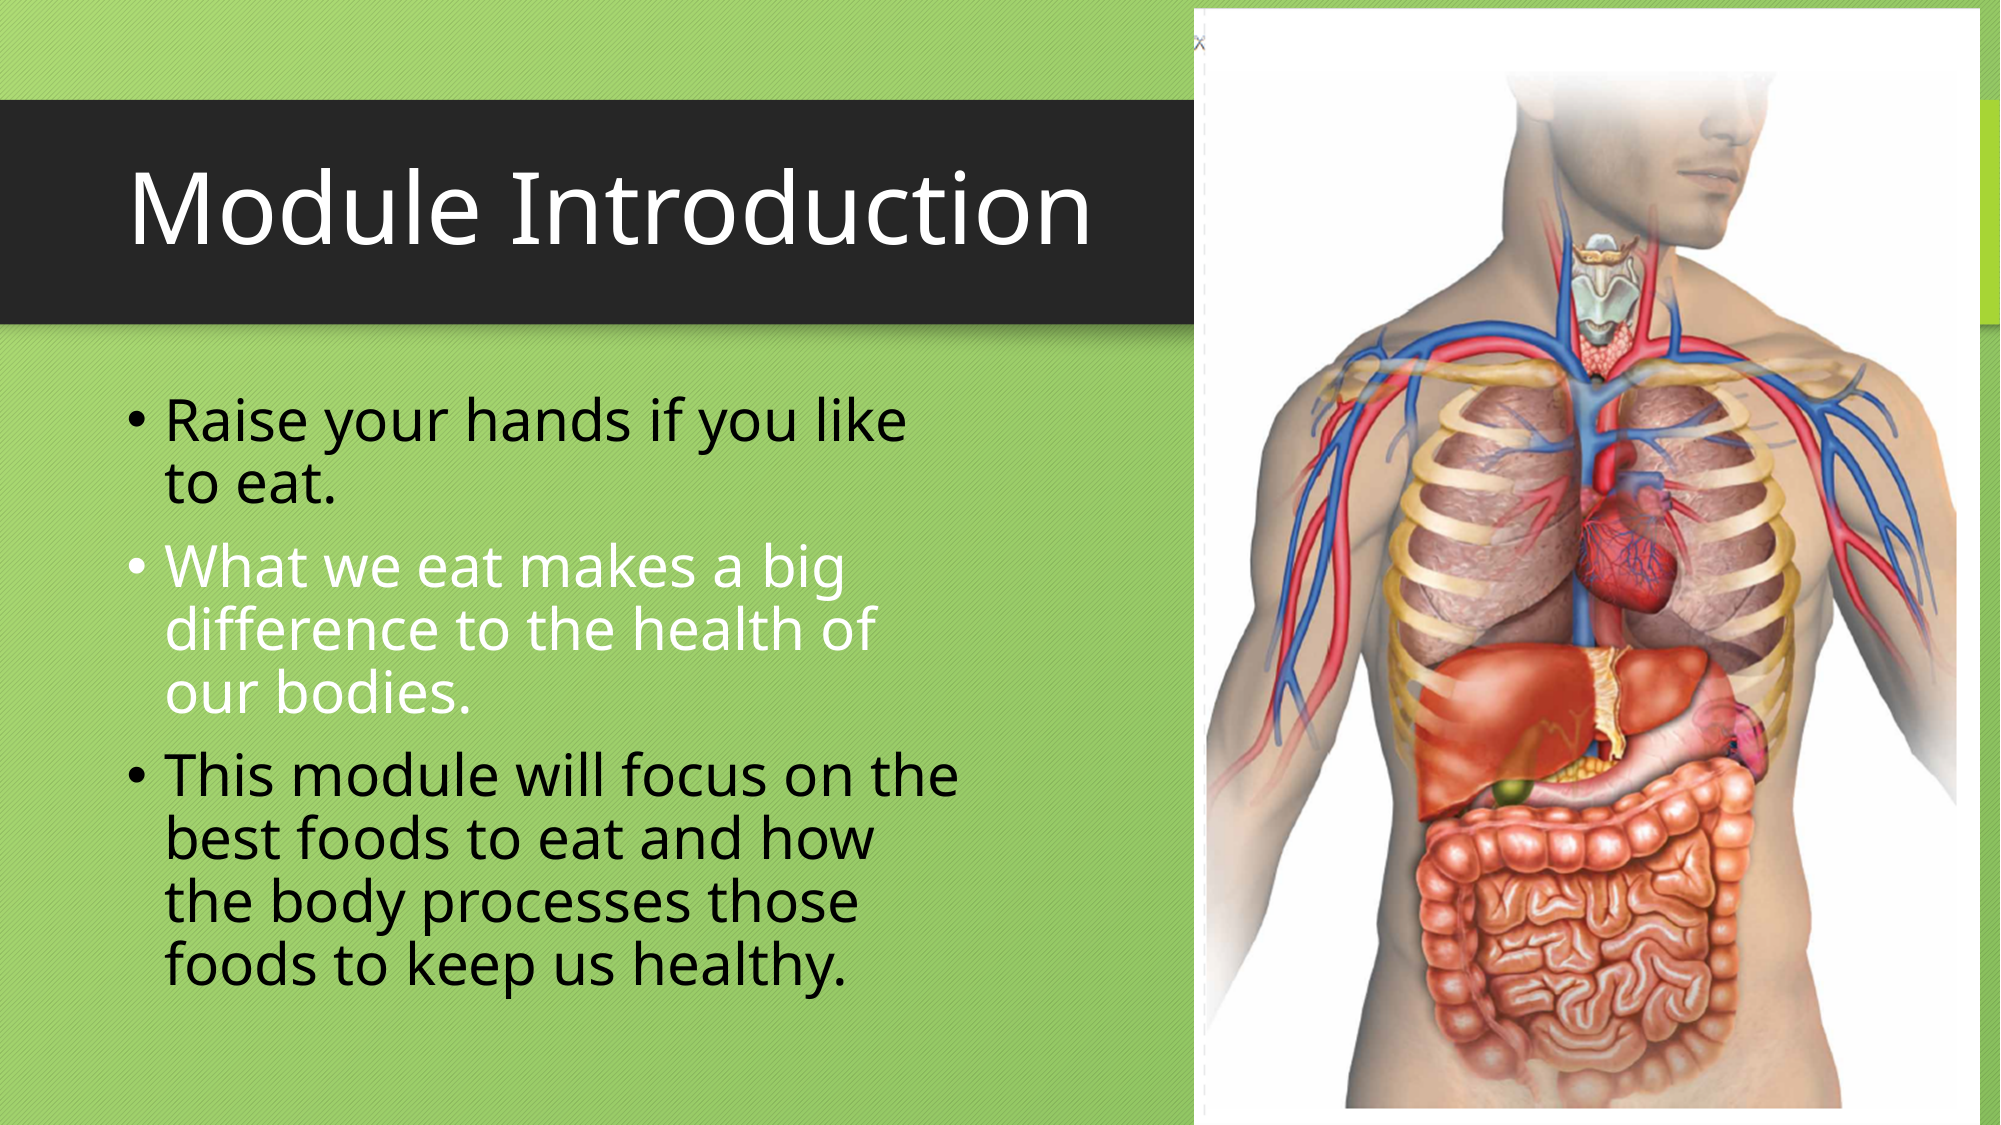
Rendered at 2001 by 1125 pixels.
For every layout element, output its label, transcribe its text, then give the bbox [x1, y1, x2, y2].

title Module Introduction [111, 123, 1194, 301]
picture [0, 8, 2000, 1125]
list Raise your hands if you like to eat. What we eat makes a big difference to the health of our bodies. This module will focus on the best foods to eat and how the body processes those foods to keep us healthy. [111, 383, 979, 1033]
